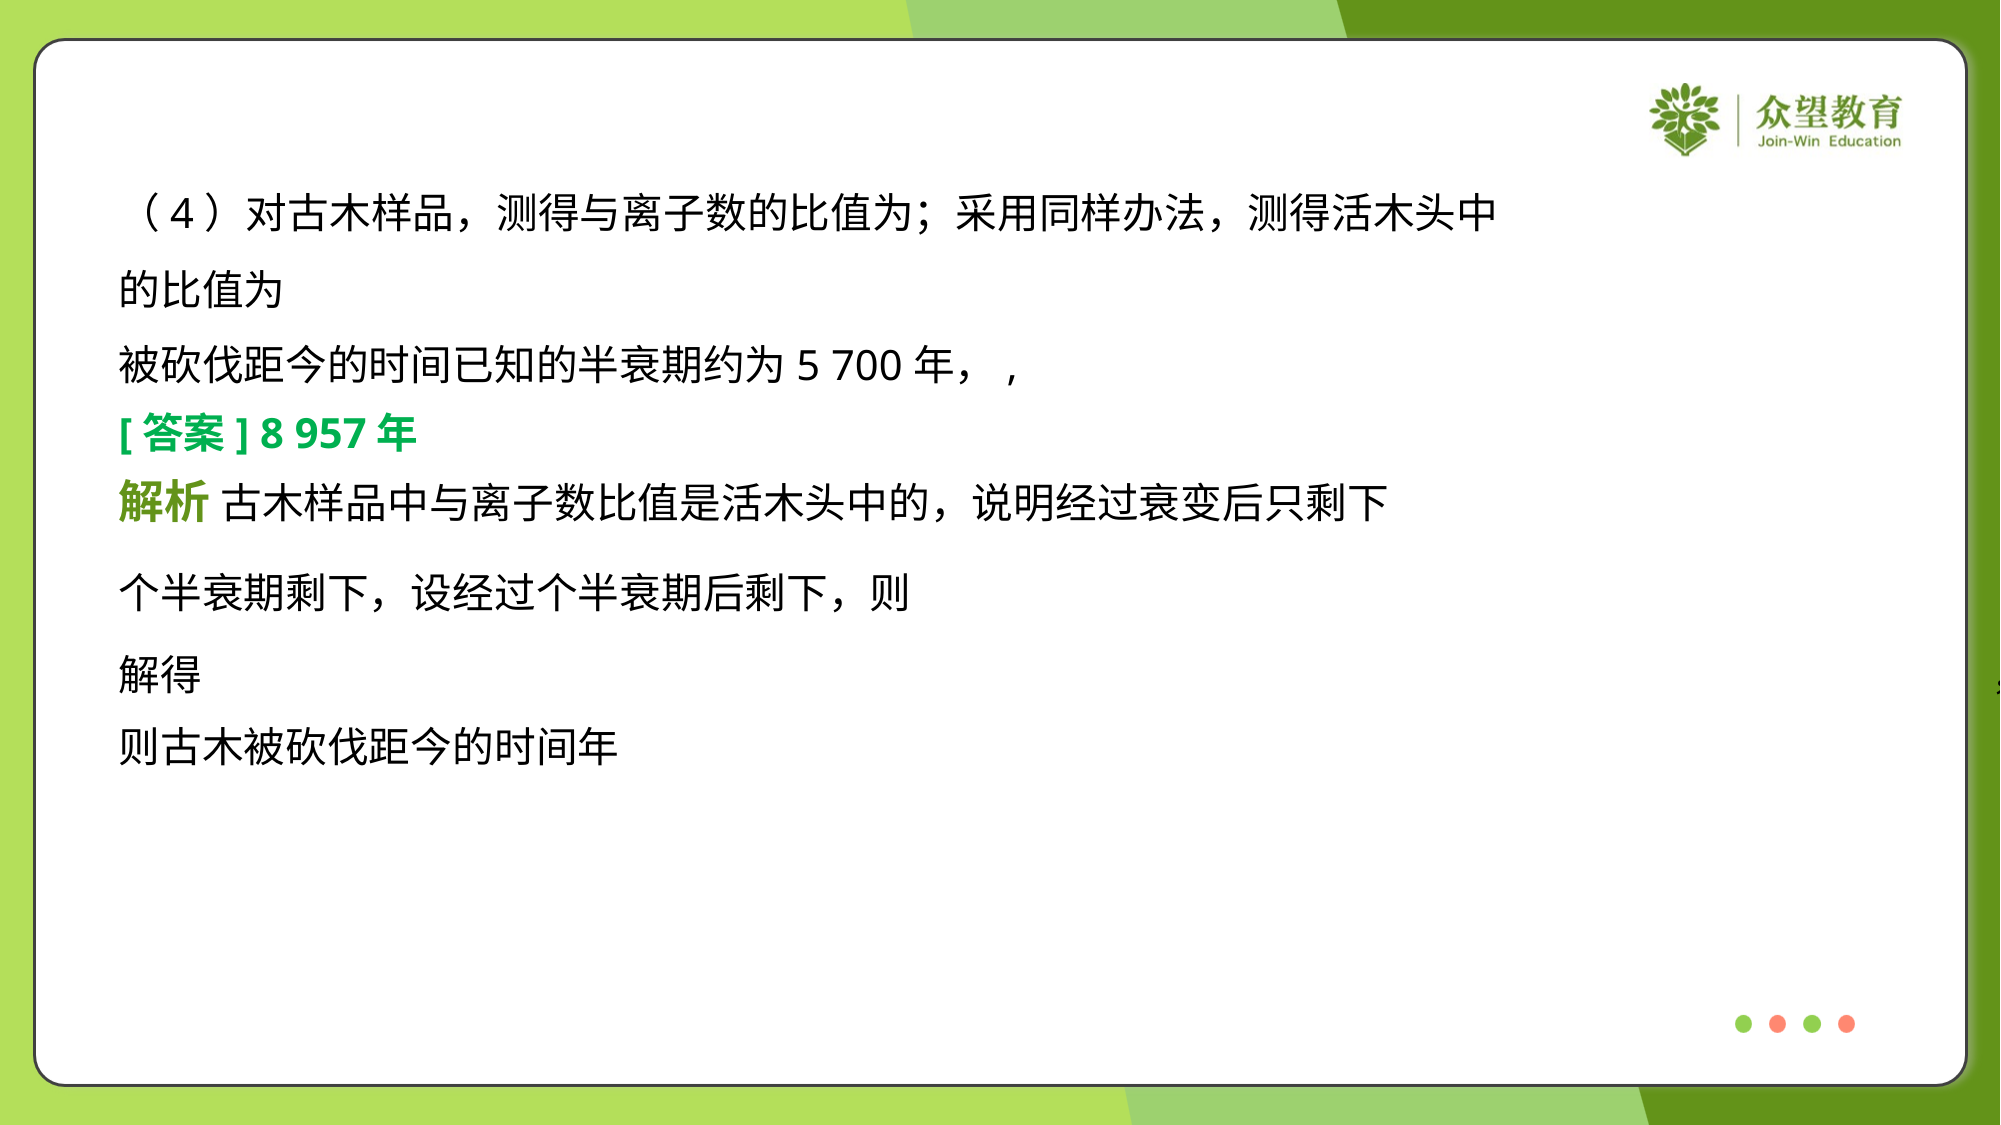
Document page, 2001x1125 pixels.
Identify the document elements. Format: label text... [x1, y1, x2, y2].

picture [0, 0, 2000, 1125]
text_box [答案] 8 957年 [118, 381, 1883, 448]
